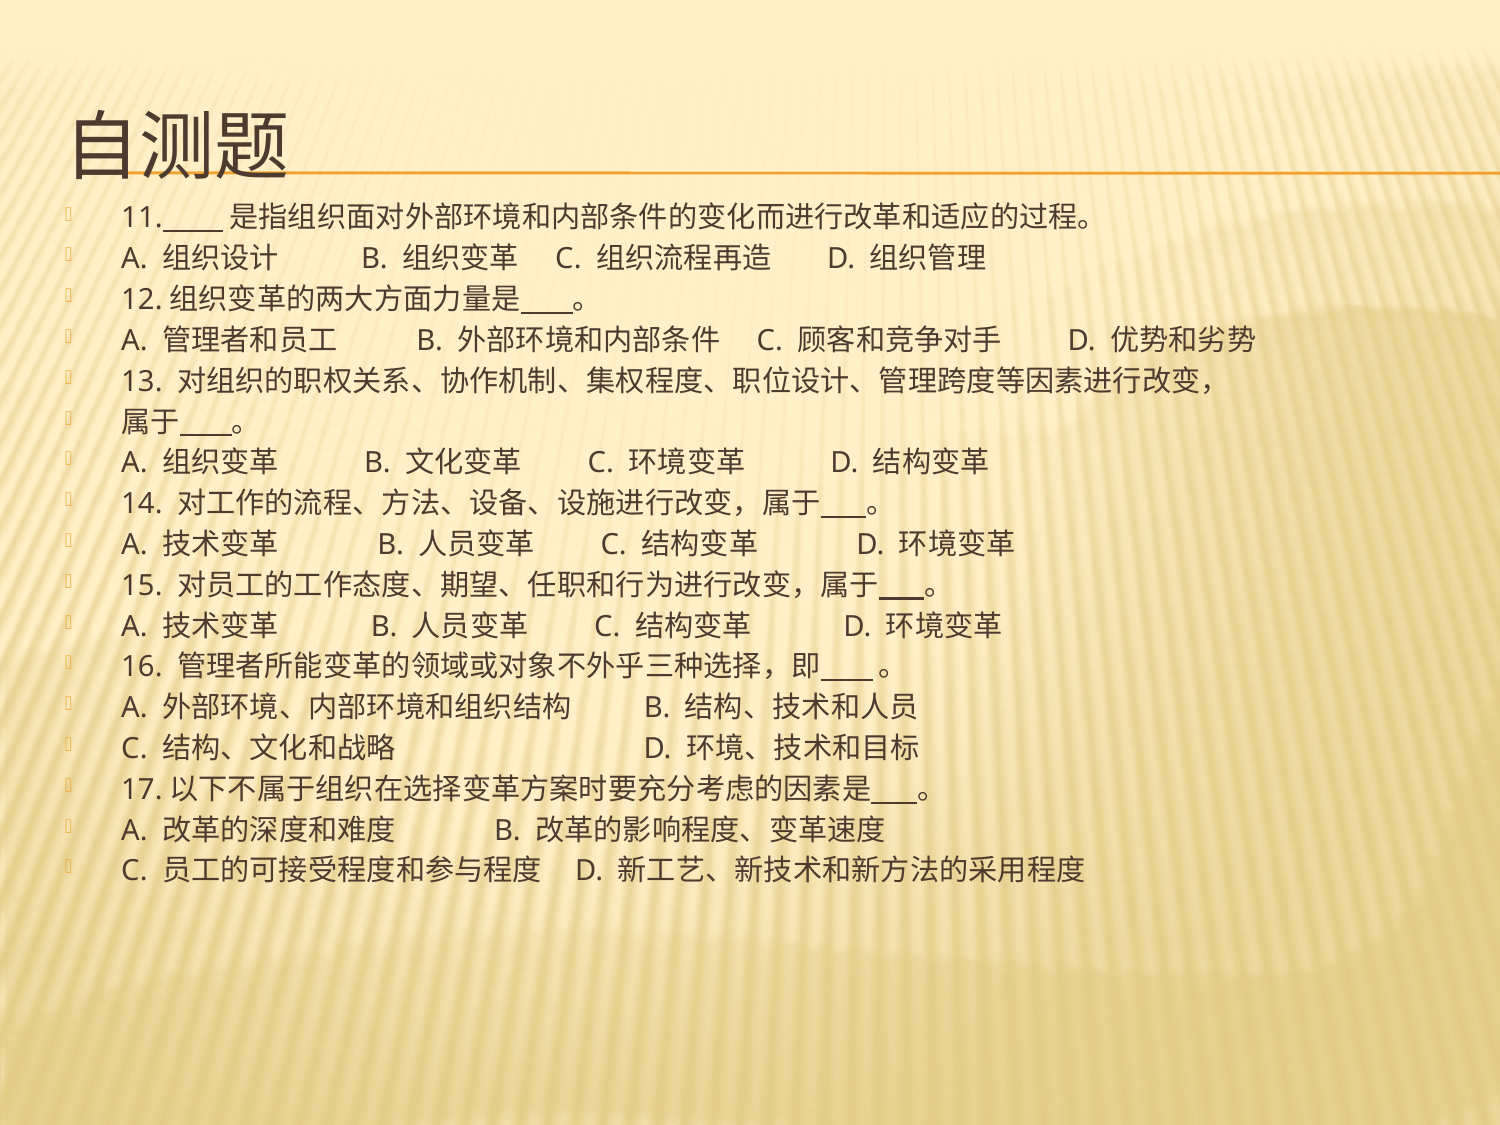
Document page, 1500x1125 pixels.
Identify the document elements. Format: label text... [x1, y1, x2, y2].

list 11. 是指组织面对外部环境和内部条件的变化而进行改革和适应的过程。 A. 组织设计 B. 组织变革 C. 组织流程再造 D. 组织管理 12.组织变革的两大方面力量是 。 A. 管理者和员工 B. 外部环境和内部条件 C. 顾客和竞争对手 D. 优势和劣势 13. 对组织的职权关系、协作机制、集权程度、职位设计、管理跨度等因素进行改变， 属于 。 A. 组织变革 B. 文化变革 C. 环境变革 D. 结构变革 14. 对工作的流程、方法、设备、设施进行改变，属于 。 A. 技术变革 B. 人员变革 C. 结构变革 D. 环境变革 15. 对员工的工作态度、期望、任职和行为进行改变，属于 。 A. 技术变革 B. 人员变革 C. 结构变革 D. 环境变革 16. 管理者所能变革的领域或对象不外乎三种选择，即 。 A. 外部环境、内部环境和组织结构 B. 结构、技术和人员 C. 结构、文化和战略 D. 环境、技术和目标 17.以下不属于组织在选择变革方案时要充分考虑的因素是 。 A. 改革的深度和难度 B. 改革的影响程度、变革速度 C. 员工的可接受程度和参与程度 D. 新工艺、新技术和新方法的采用程度 [49, 191, 1476, 1125]
title 自测题 [50, 75, 1475, 191]
